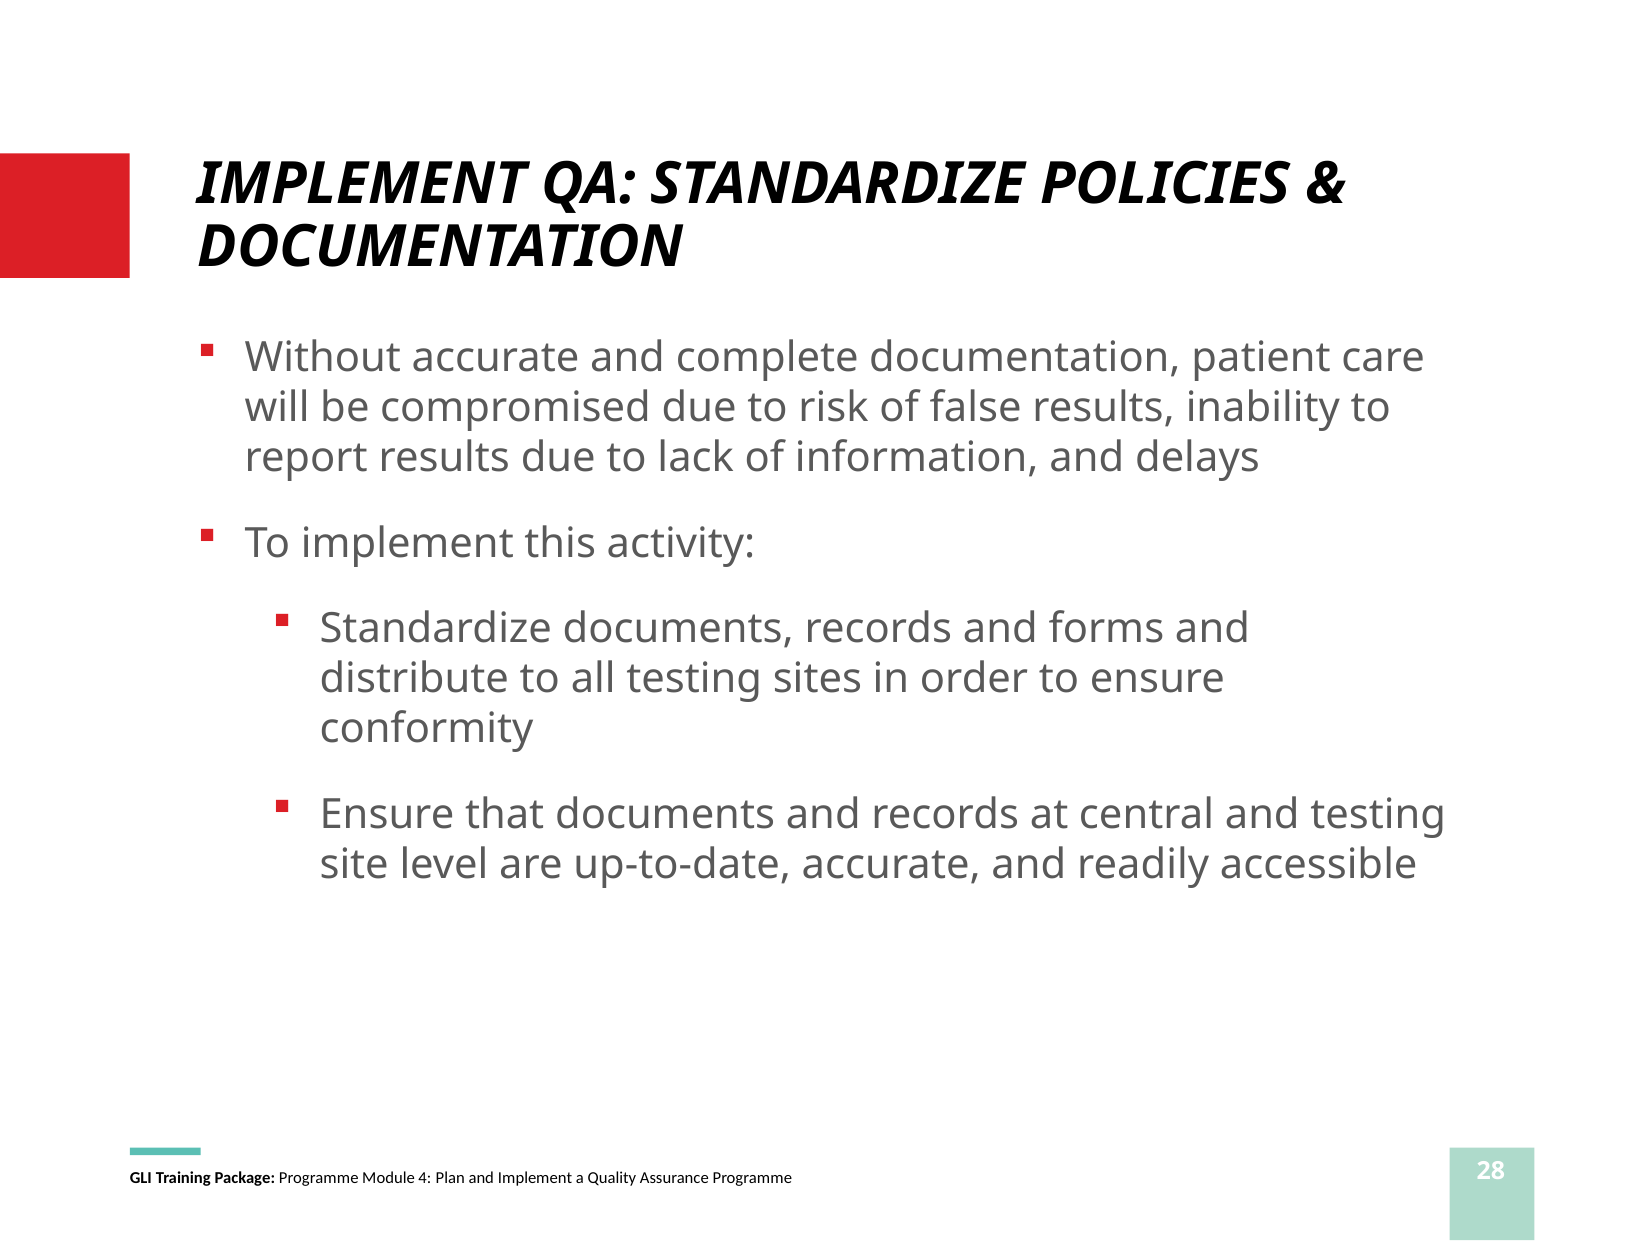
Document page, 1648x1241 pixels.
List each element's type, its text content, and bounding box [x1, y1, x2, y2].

list Without accurate and complete documentation, patient care will be compromised due to risk of false results, inability to report results due to lack of information, and delays To implement this activity: Standardize documents, records and forms and distribute to all testing sites in order to ensure conformity Ensure that documents and records at central and testing site level are up-to-date, accurate, and readily accessible [197, 330, 1450, 1087]
title IMPLEMENT QA: STANDARDIZE POLICIES & DOCUMENTATION [197, 153, 1450, 278]
